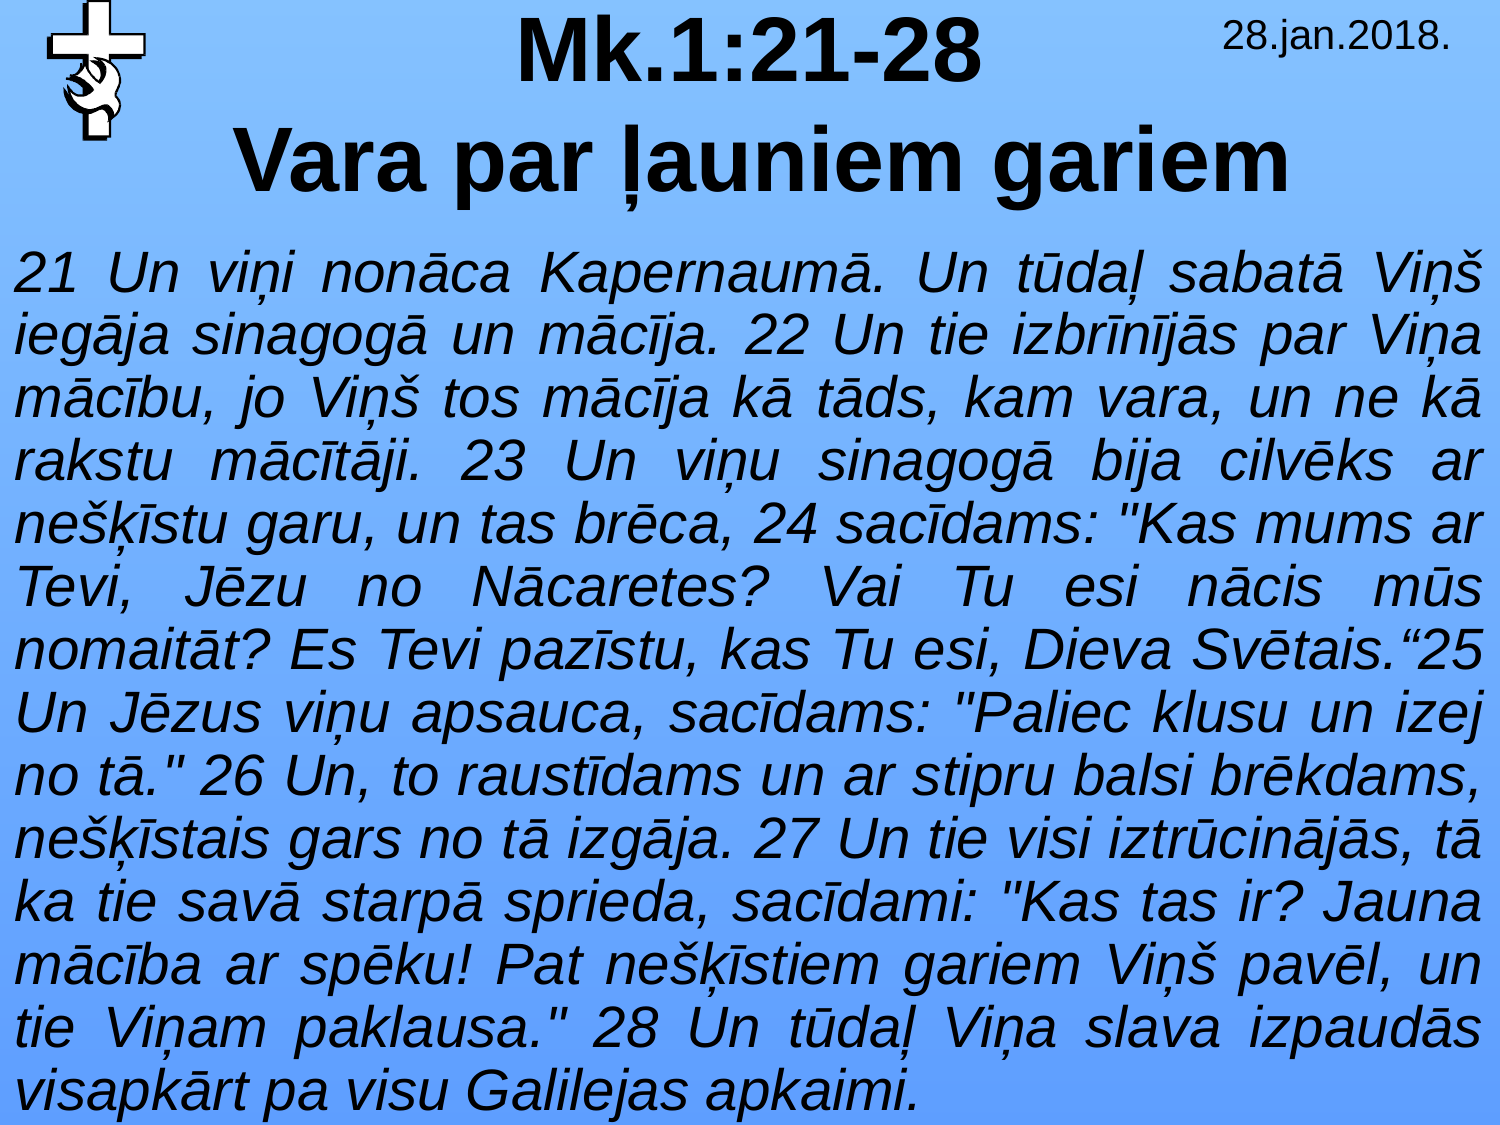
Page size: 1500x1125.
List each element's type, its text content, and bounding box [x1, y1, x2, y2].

text_box 21 Un viņi nonāca Kapernaumā. Un tūdaļ sabatā Viņš iegāja sinagogā un mācīja. 22 Un tie izbrīnījās par Viņa mācību, jo Viņš tos mācīja kā tāds, kam vara, un ne kā rakstu mācītāji. 23 Un viņu sinagogā bija cilvēks ar nešķīstu garu, un tas brēca, 24 sacīdams: "Kas mums ar Tevi, Jēzu no Nācaretes? Vai Tu esi nācis mūs nomaitāt? Es Tevi pazīstu, kas Tu esi, Dieva Svētais.“25 Un Jēzus viņu apsauca, sacīdams: "Paliec klusu un izej no tā." 26 Un, to raustīdams un ar stipru balsi brēkdams, nešķīstais gars no tā izgāja. 27 Un tie visi iztrūcinājās, tā ka tie savā starpā sprieda, sacīdami: "Kas tas ir? Jauna mācība ar spēku! Pat nešķīstiem gariem Viņš pavēl, un tie Viņam paklausa." 28 Un tūdaļ Viņa slava izpaudās visapkārt pa visu Galilejas apkaimi. [0, 234, 1500, 1125]
picture [46, 0, 146, 141]
title Mk.1:21-28 Vara par ļauniem gariem [0, 11, 1500, 188]
text_box 28.jan.2018. [1207, 0, 1500, 65]
